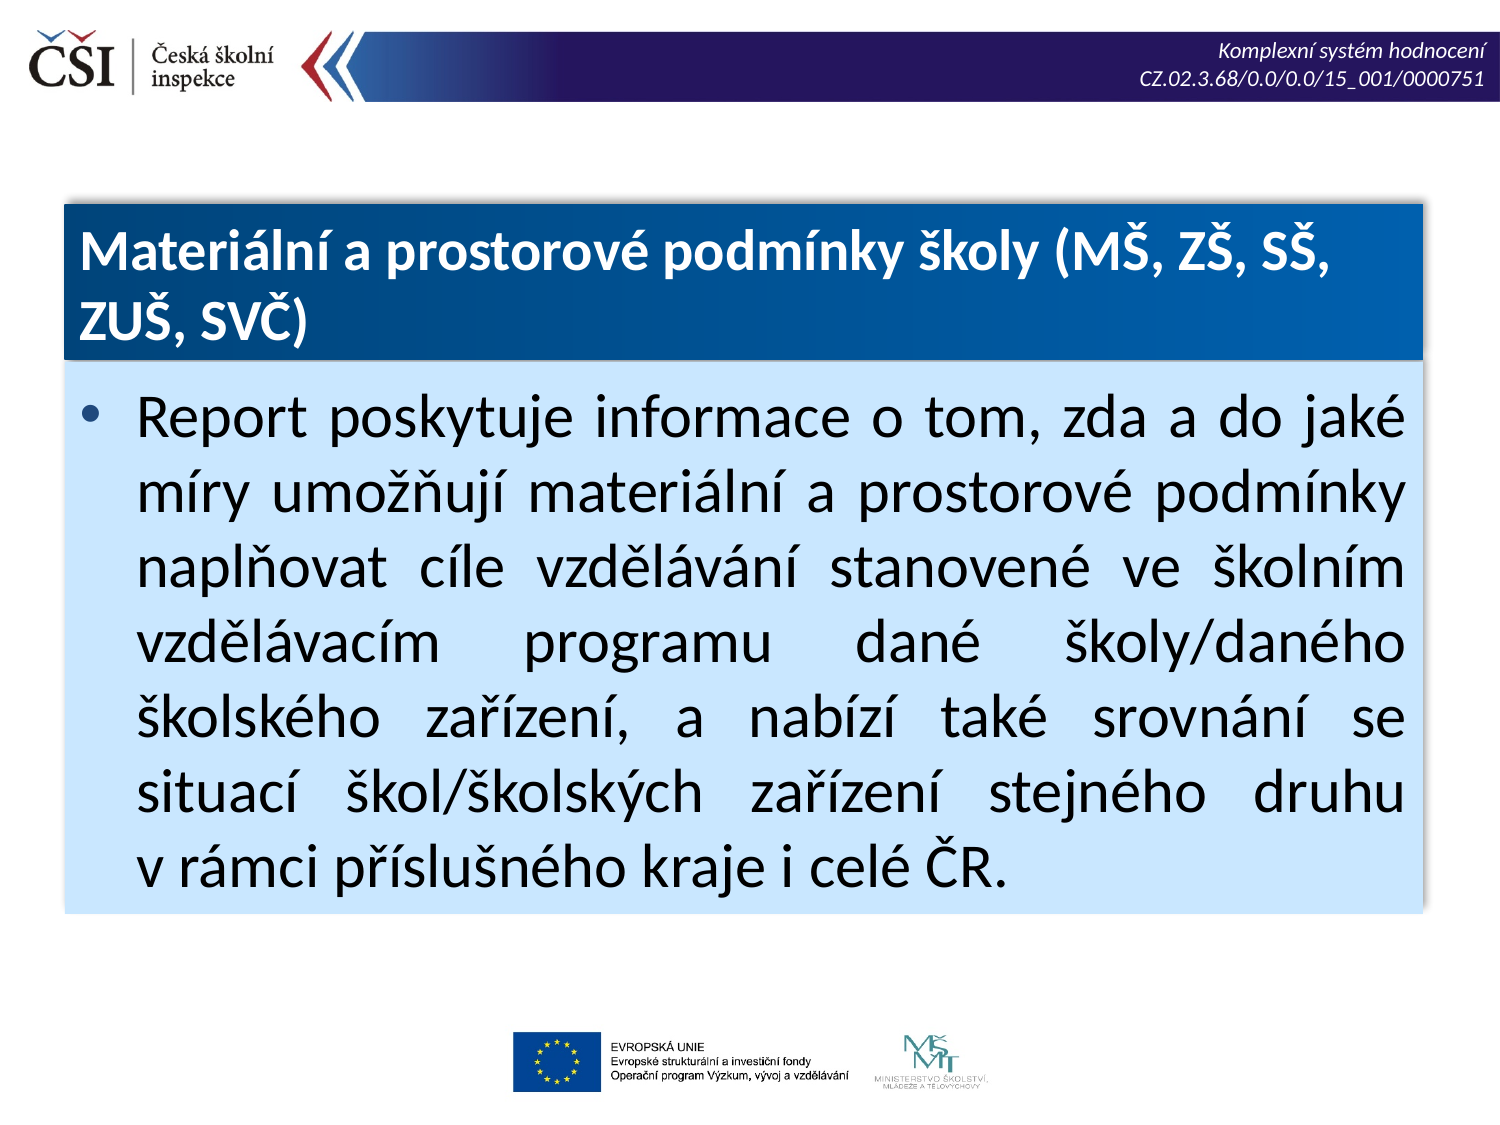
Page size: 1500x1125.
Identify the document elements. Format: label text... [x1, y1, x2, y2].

picture [483, 1002, 1017, 1121]
picture [29, 30, 1500, 102]
text_box Materiální a prostorové podmínky školy (MŠ, ZŠ, SŠ, ZUŠ, SVČ) [64, 204, 1423, 360]
list Report poskytuje informace o tom, zda a do jaké míry umožňují materiální a prostorové podmínky naplňovat cíle vzdělávání stanovené ve školním vzdělávacím programu dané školy/daného školského zařízení, a nabízí také srovnání se situací škol/školských zařízení stejného druhu v rámci příslušného kraje i celé ČR. [64, 361, 1423, 914]
